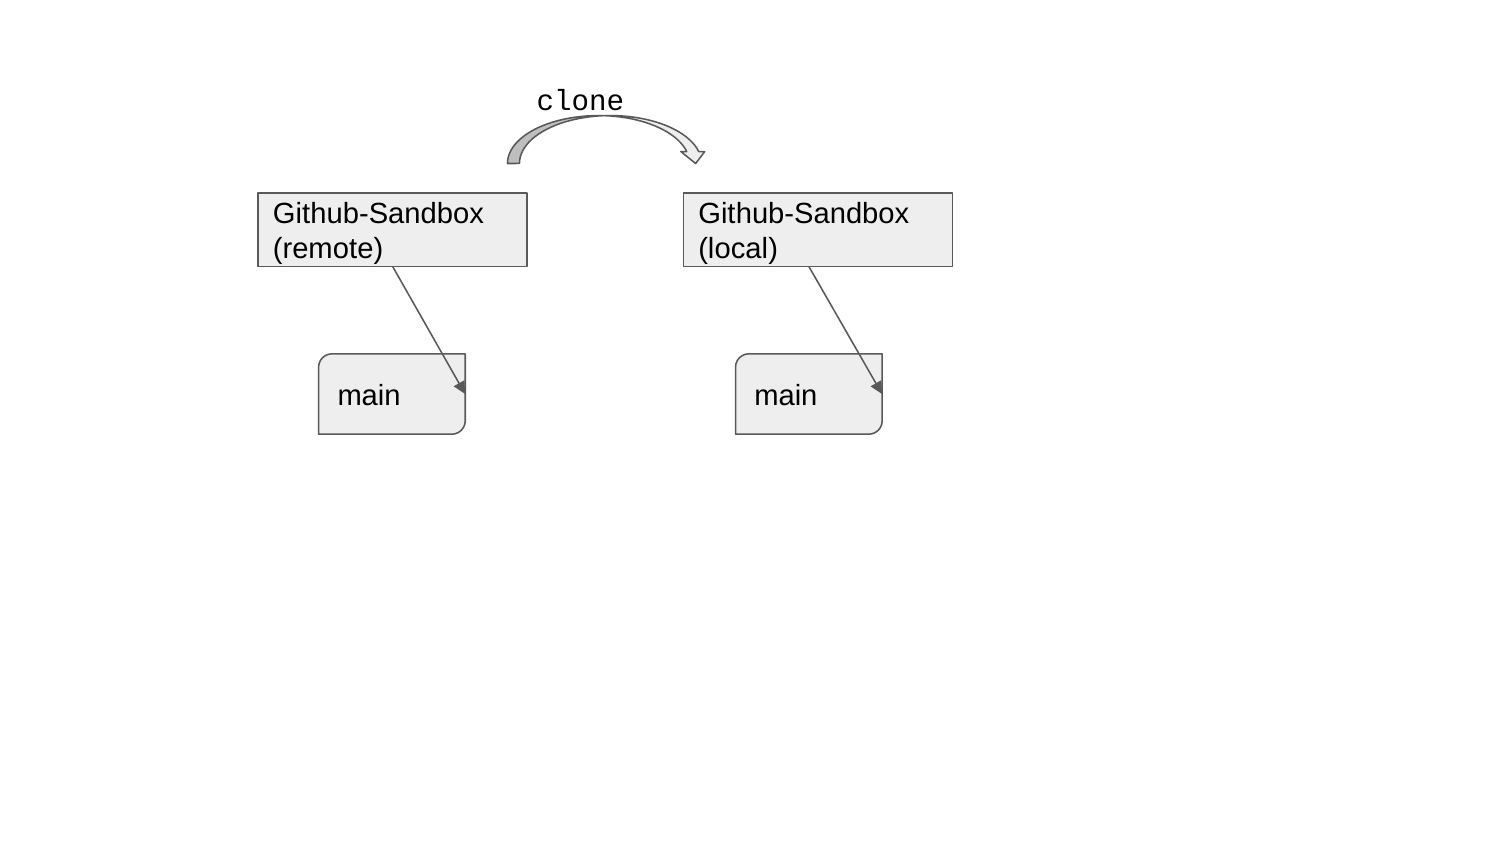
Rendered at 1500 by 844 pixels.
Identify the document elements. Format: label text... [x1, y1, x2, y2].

text_box main [318, 353, 466, 435]
text_box Github-Sandbox (local) [683, 193, 953, 267]
text_box [667, 132, 705, 164]
text_box main [735, 353, 883, 435]
text_box Github-Sandbox (remote) [257, 193, 528, 267]
text_box clone [521, 66, 709, 132]
